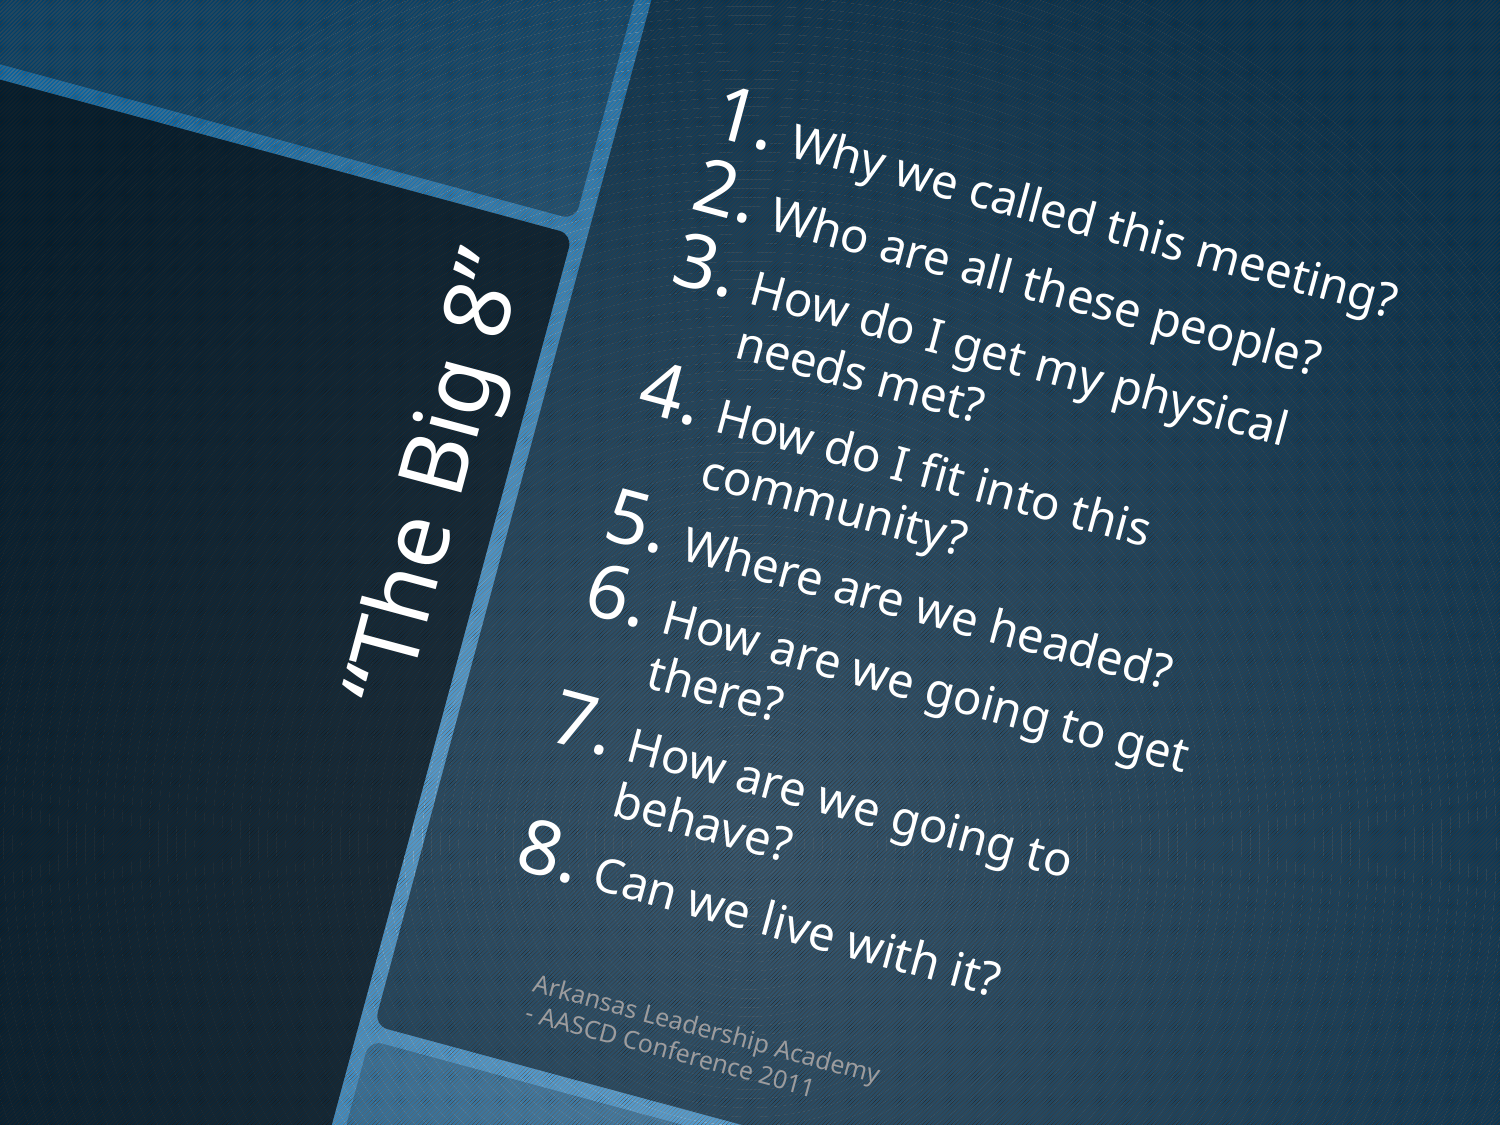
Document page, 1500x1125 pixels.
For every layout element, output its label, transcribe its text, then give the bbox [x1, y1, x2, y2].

footer Arkansas Leadership Academy - AASCD Conference 2011 [508, 963, 903, 1123]
title “The Big 8” [69, 181, 554, 1056]
list Why we called this meeting? Who are all these people? How do I get my physical needs met? How do I fit into this community? Where are we headed? How are we going to get there? How are we going to behave? Can we live with it? [475, 72, 1430, 1076]
